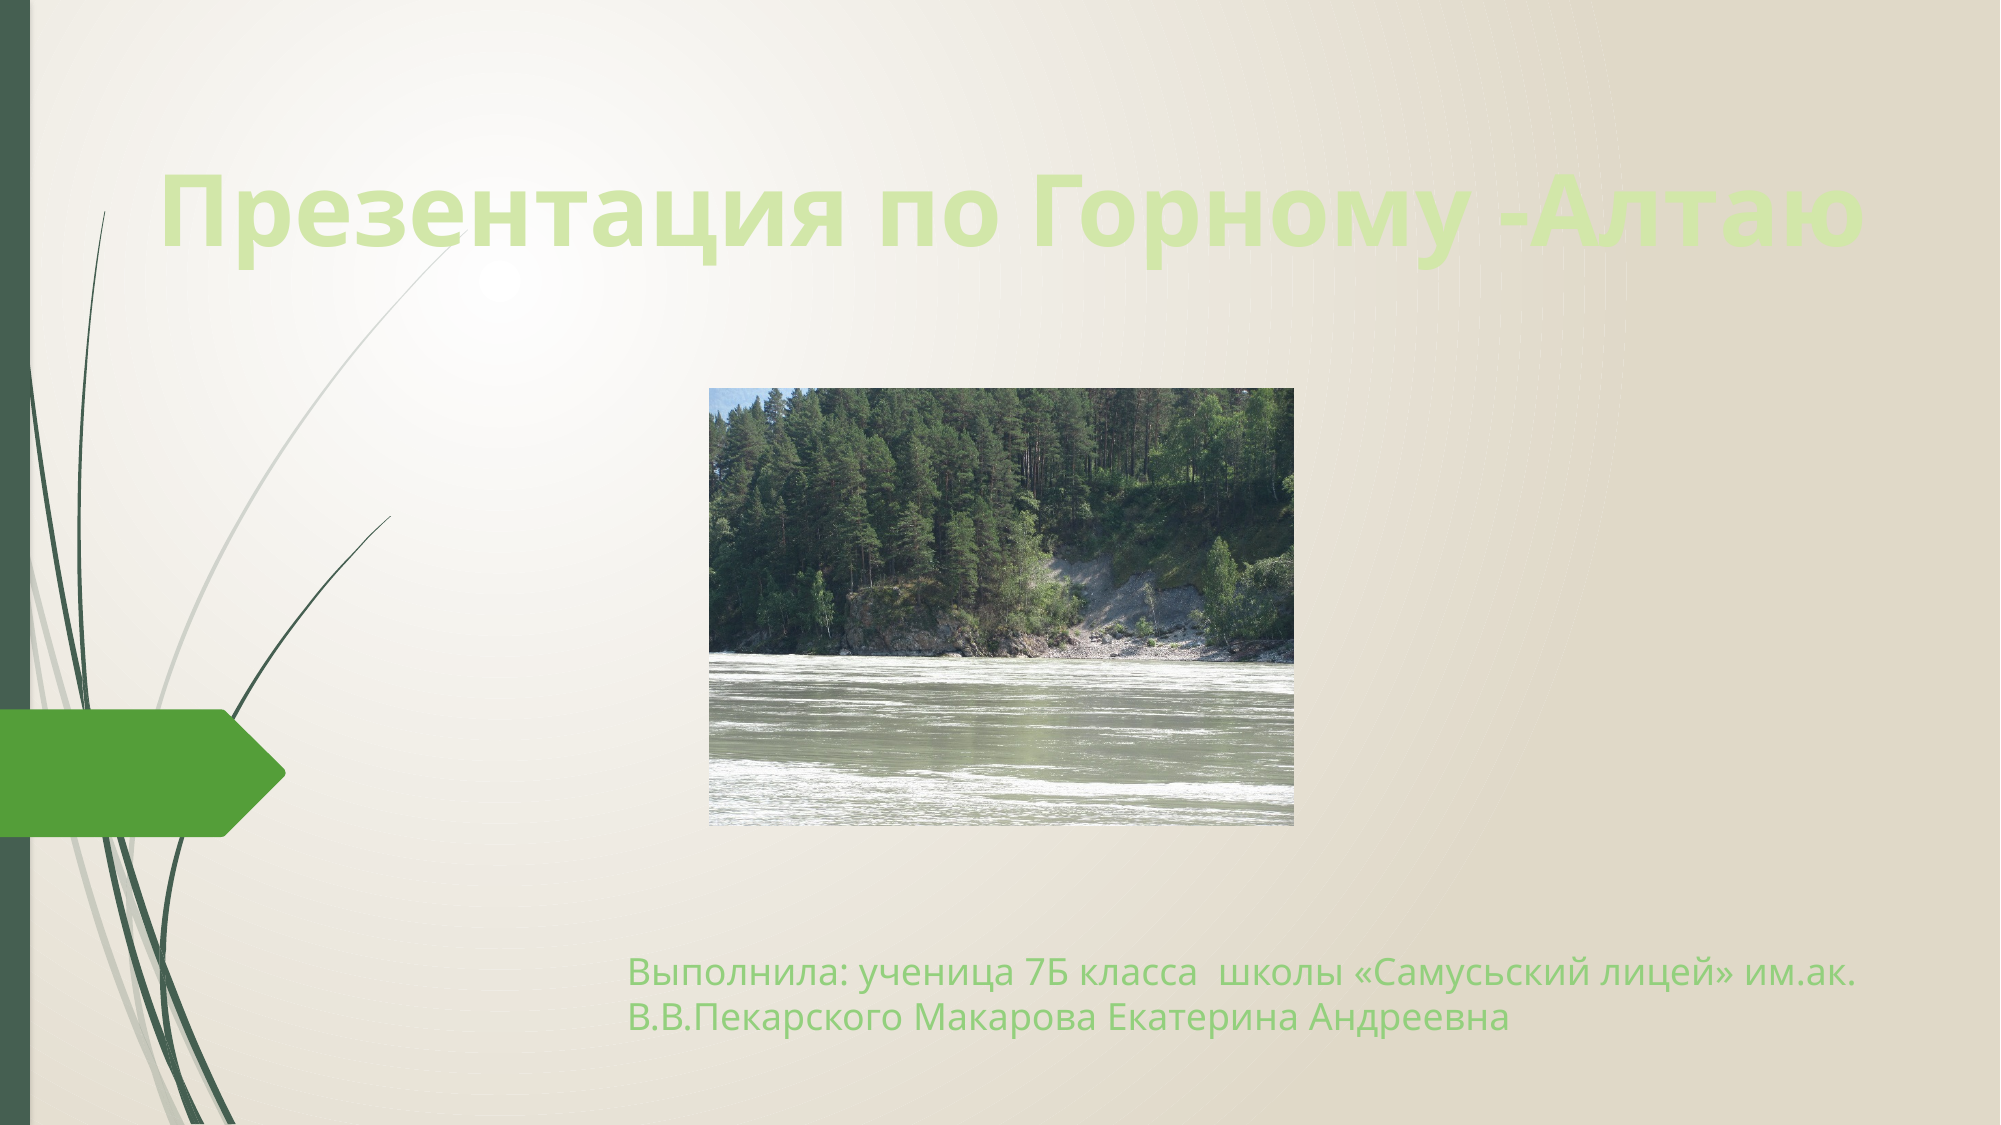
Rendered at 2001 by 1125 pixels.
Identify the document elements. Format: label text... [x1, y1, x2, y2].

title Презентация по Горному -Алтаю [141, 41, 1903, 274]
picture [709, 388, 1294, 826]
subtitle Выполнила: ученица 7Б класса школы «Самусьский лицей» им.ак. В.В.Пекарского Макарова Екатерина Андреевна [611, 940, 1976, 1125]
